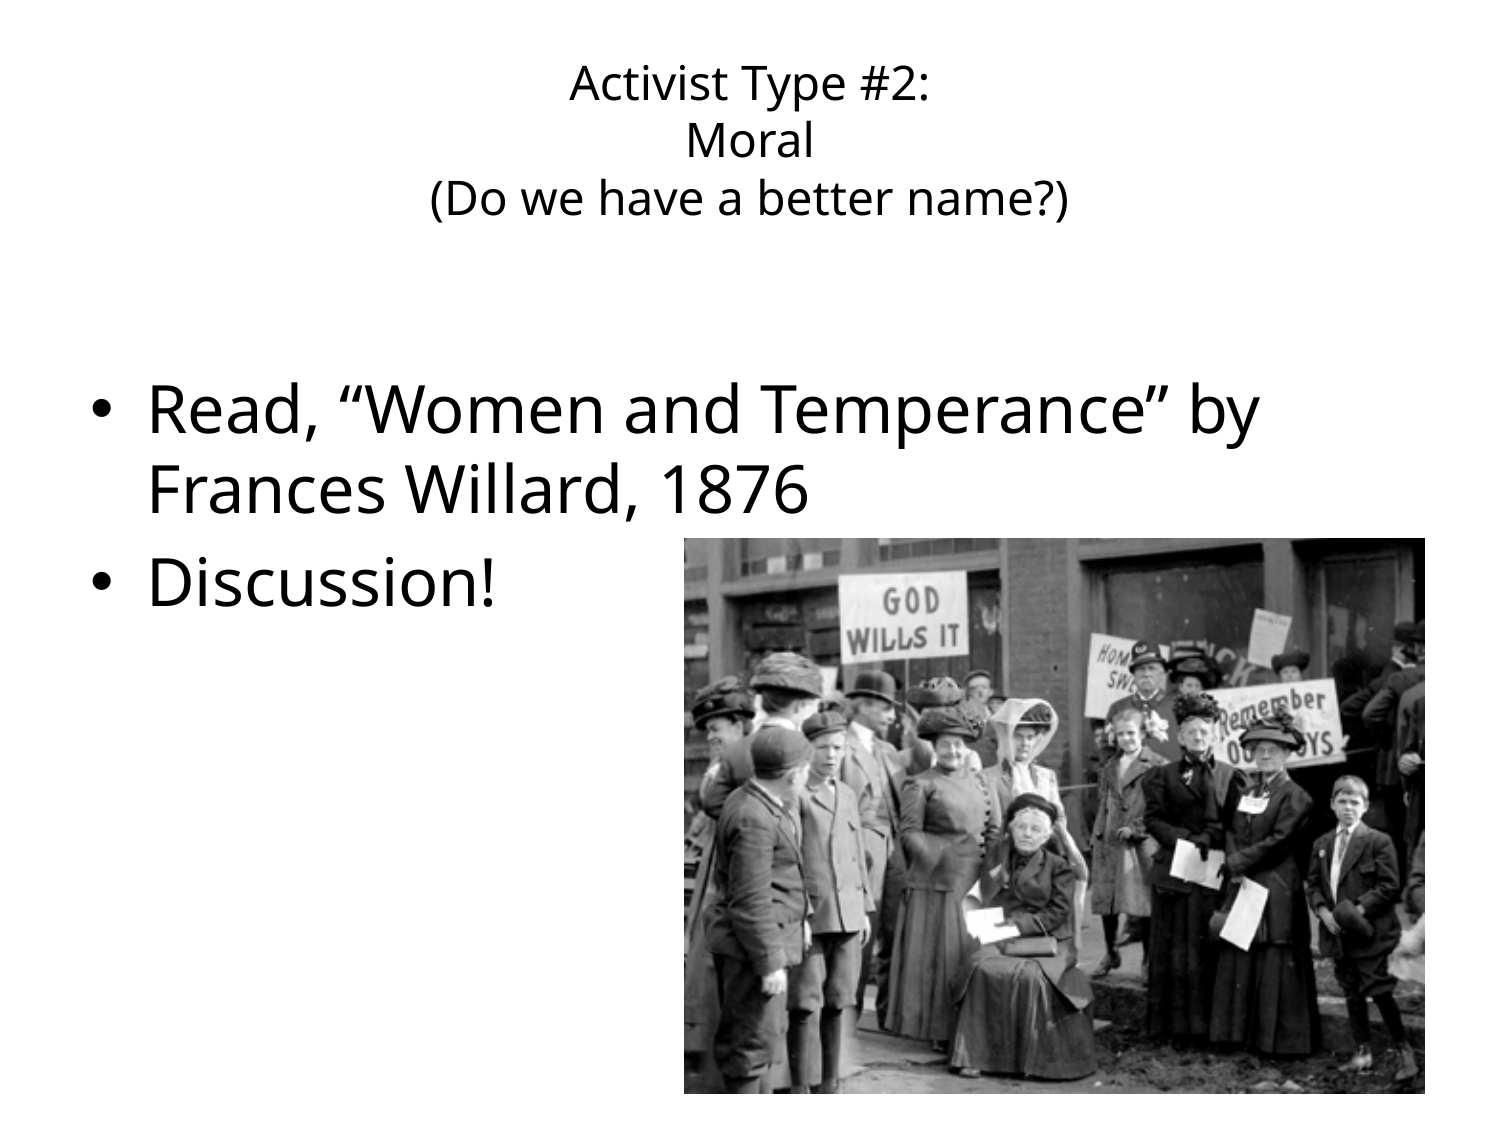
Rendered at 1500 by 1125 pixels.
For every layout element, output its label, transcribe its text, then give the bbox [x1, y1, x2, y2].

list Read, “Women and Temperance” by Frances Willard, 1876 Discussion! [75, 359, 1425, 1005]
title Activist Type #2: Moral (Do we have a better name?) [75, 45, 1425, 233]
picture [684, 538, 1426, 1094]
